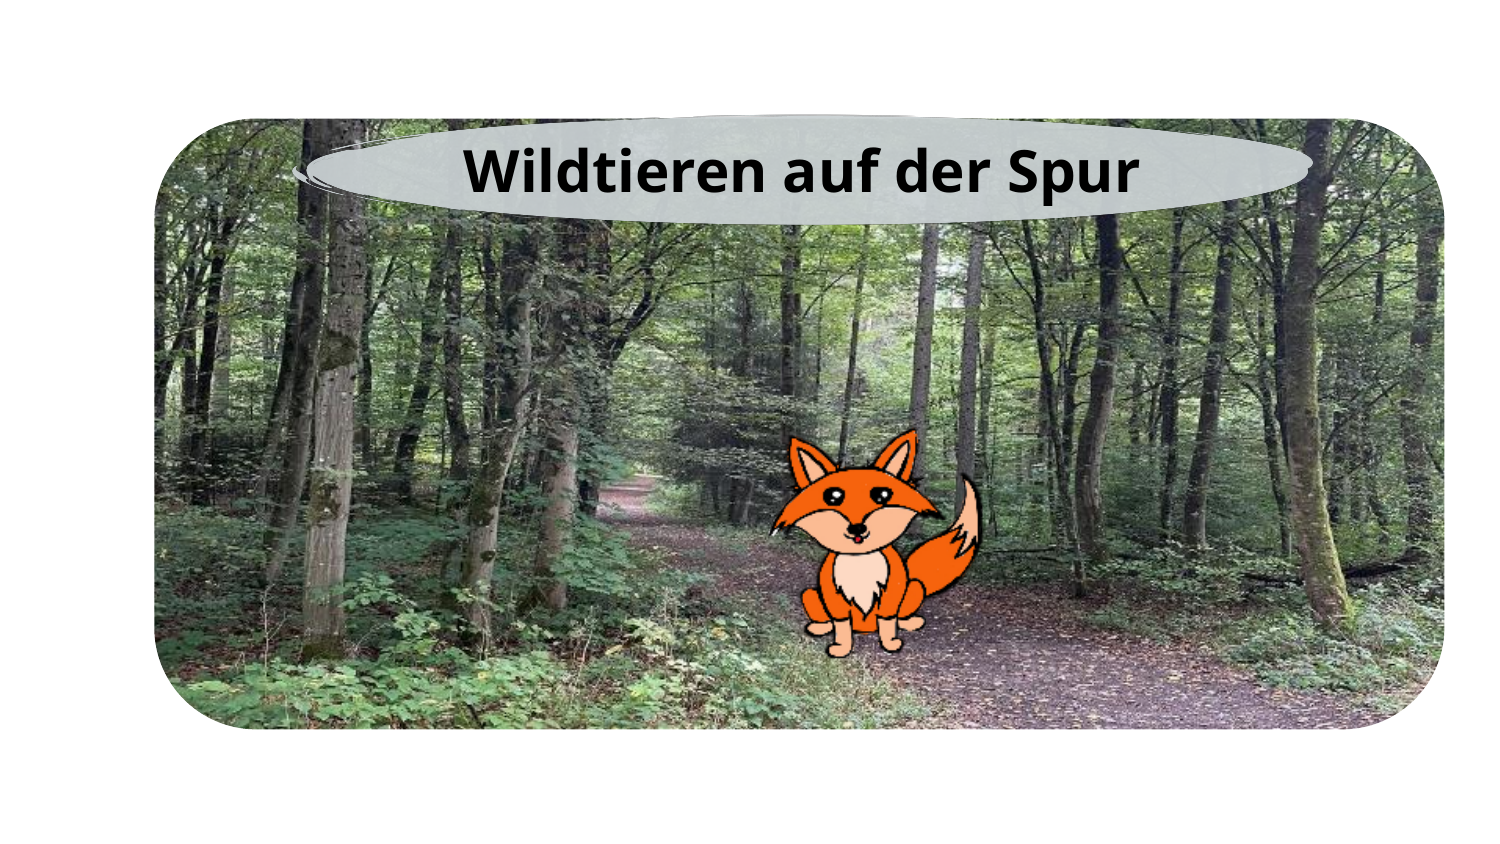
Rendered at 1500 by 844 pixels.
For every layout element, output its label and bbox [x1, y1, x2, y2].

text_box [154, 114, 1445, 730]
